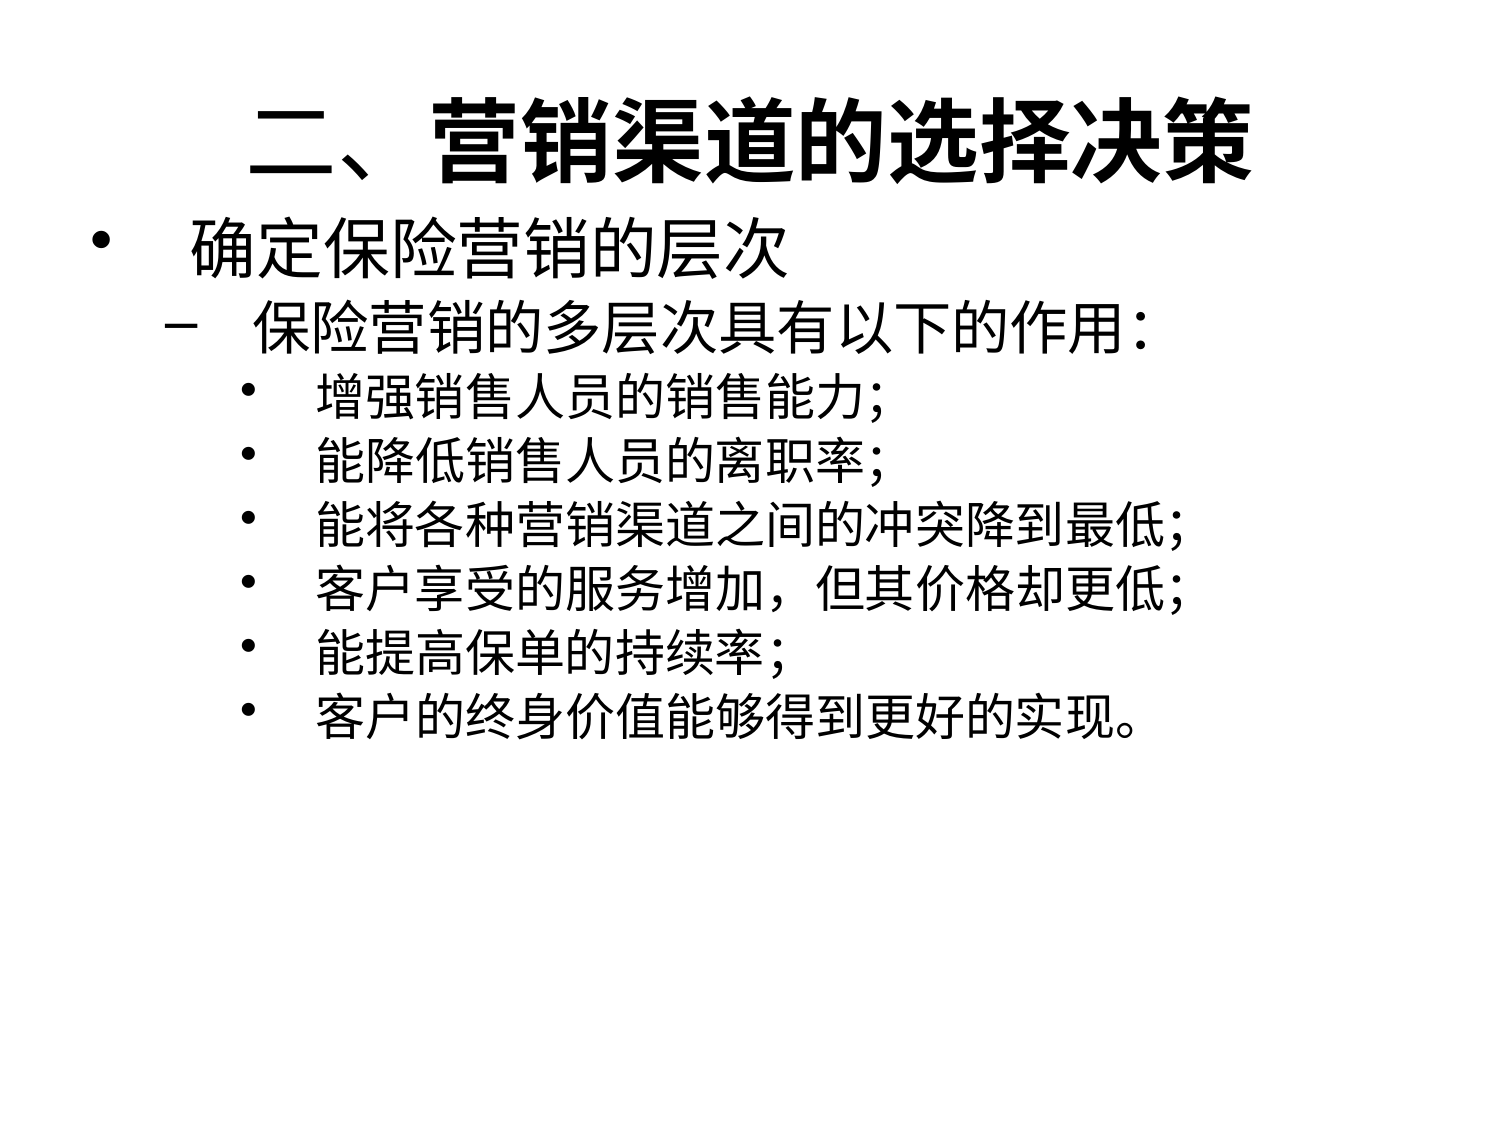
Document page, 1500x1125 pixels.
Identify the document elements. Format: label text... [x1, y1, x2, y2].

list 确定保险营销的层次 保险营销的多层次具有以下的作用： 增强销售人员的销售能力； 能降低销售人员的离职率； 能将各种营销渠道之间的冲突降到最低； 客户享受的服务增加，但其价格却更低； 能提高保单的持续率； 客户的终身价值能够得到更好的实现。 [75, 208, 1425, 1094]
title 二、营销渠道的选择决策 [75, 45, 1425, 208]
